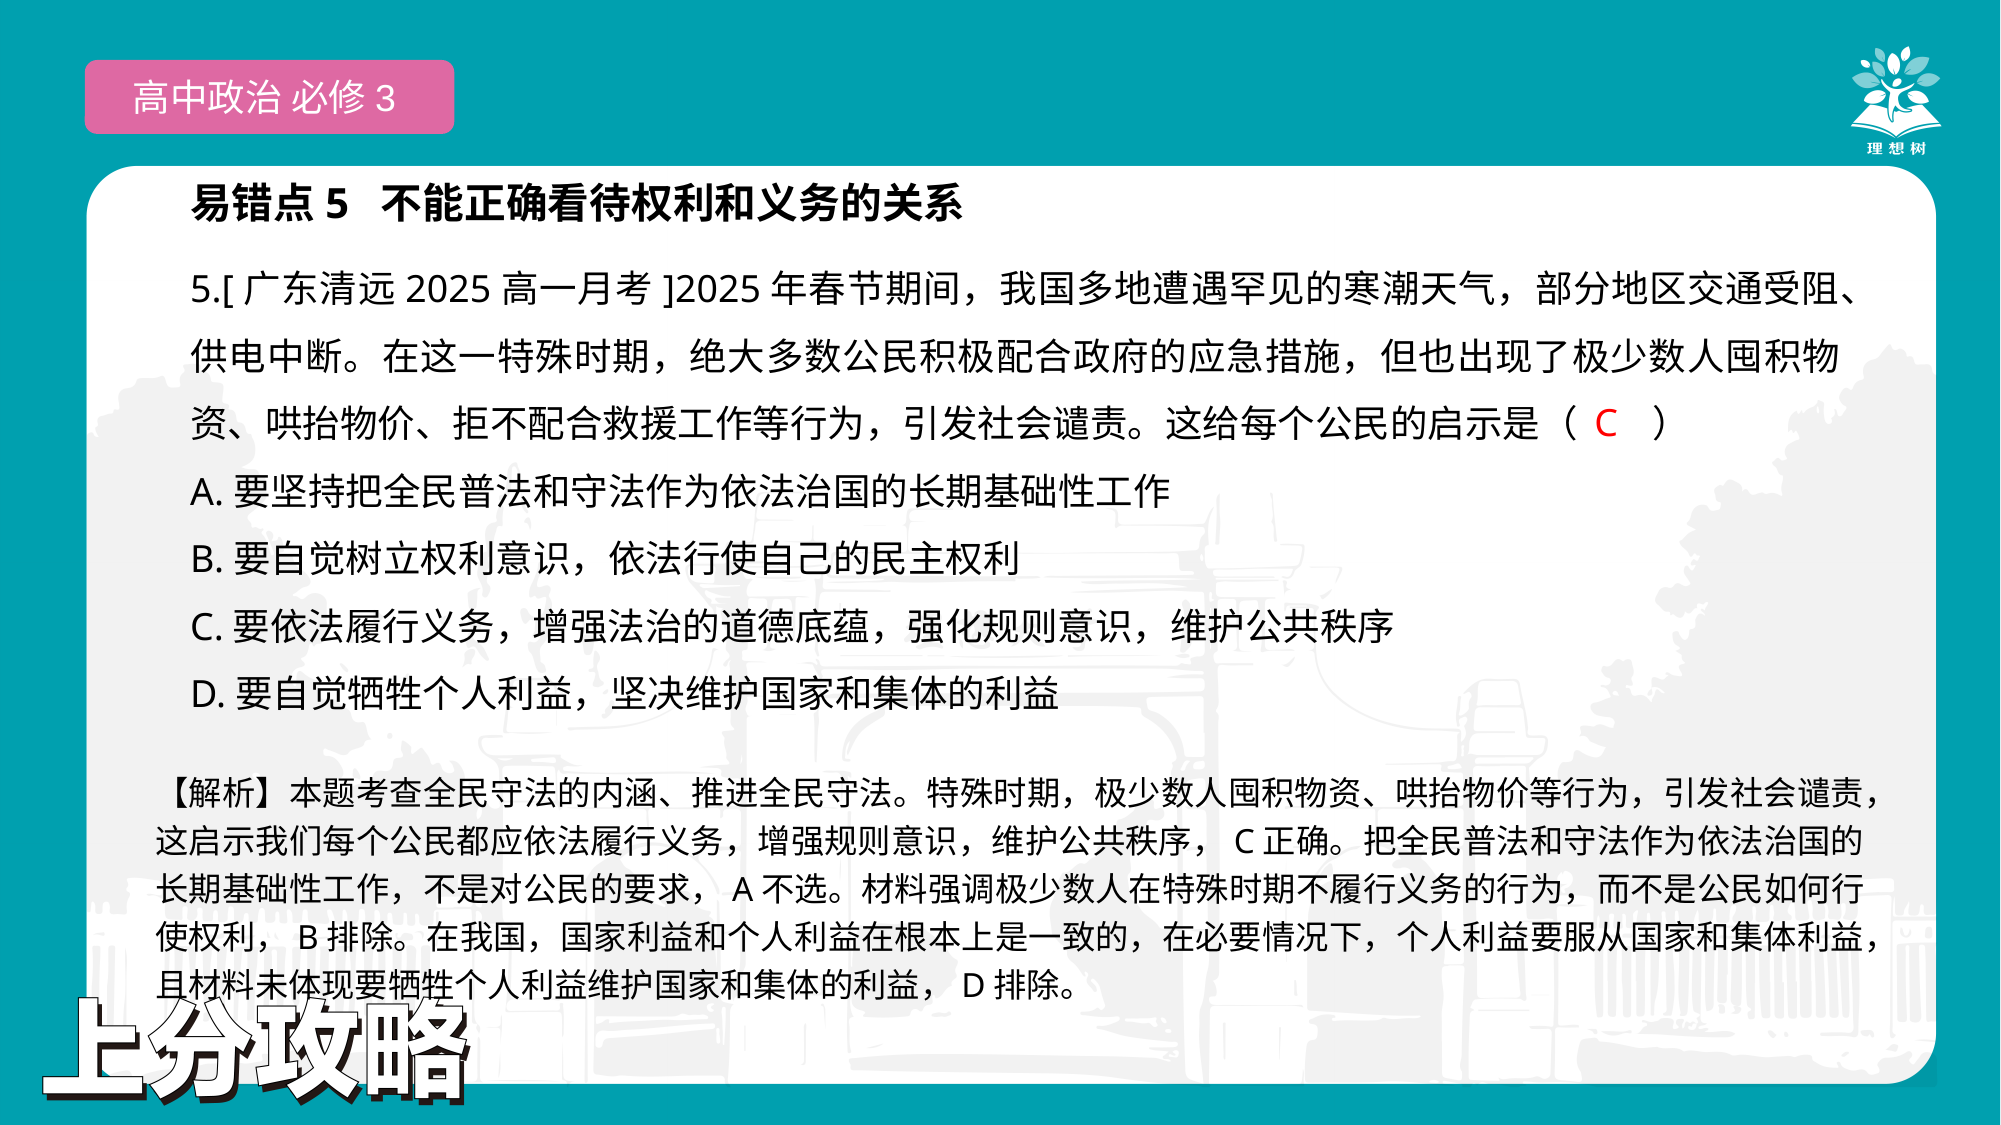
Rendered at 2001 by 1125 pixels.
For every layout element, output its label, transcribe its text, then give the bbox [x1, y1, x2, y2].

text_box 高中政治 必修3 [83, 58, 456, 135]
text_box 【解析】本题考查全民守法的内涵、推进全民守法。特殊时期，极少数人囤积物资、哄抬物价等行为，引发社会谴责，这启示我们每个公民都应依法履行义务，增强规则意识，维护公共秩序，C正确。把全民普法和守法作为依法治国的长期基础性工作，不是对公民的要求，A不选。材料强调极少数人在特殊时期不履行义务的行为，而不是公民如何行使权利，B排除。在我国，国家利益和个人利益在根本上是一致的，在必要情况下，个人利益要服从国家和集体利益，且材料未体现要牺牲个人利益维护国家和集体的利益，D排除。 [140, 757, 1880, 1012]
picture [0, 0, 2001, 1125]
text_box 5.[广东清远2025高一月考]2025年春节期间，我国多地遭遇罕见的寒潮天气，部分地区交通受阻、供电中断。在这一特殊时期，绝大多数公民积极配合政府的应急措施，但也出现了极少数人囤积物资、哄抬物价、拒不配合救援工作等行为，引发社会谴责。这给每个公民的启示是（ ） A.要坚持把全民普法和守法作为依法治国的长期基础性工作 B.要自觉树立权利意识，依法行使自己的民主权利 C.要依法履行义务，增强法治的道德底蕴，强化规则意识，维护公共秩序 D.要自觉牺牲个人利益，坚决维护国家和集体的利益 [175, 235, 1855, 757]
text_box 易错点5 不能正确看待权利和义务的关系 [175, 169, 1497, 235]
text_box C [1569, 368, 1687, 452]
